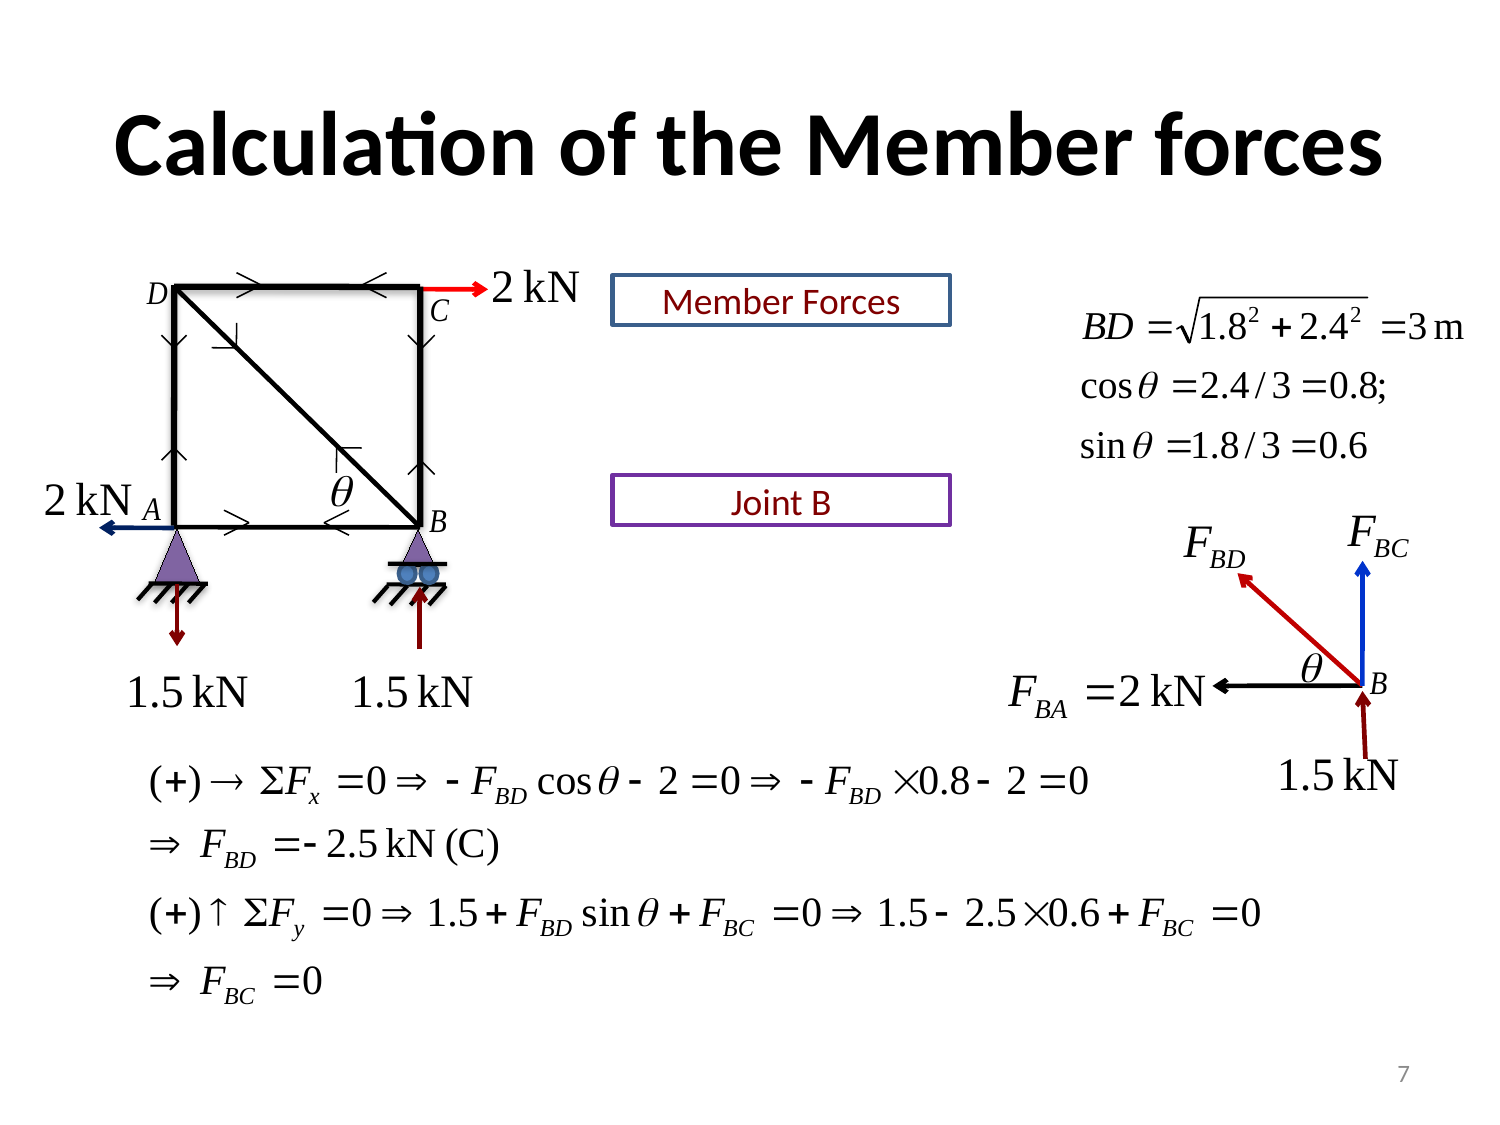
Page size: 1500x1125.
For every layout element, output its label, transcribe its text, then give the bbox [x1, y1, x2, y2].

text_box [1074, 287, 1471, 468]
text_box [999, 499, 1417, 803]
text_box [142, 755, 1267, 1013]
text_box Joint B [610, 473, 952, 527]
slide_number 7 [1074, 1042, 1425, 1103]
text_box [36, 259, 589, 720]
title Calculation of the Member forces [75, 45, 1425, 233]
text_box Member Forces [610, 273, 952, 327]
